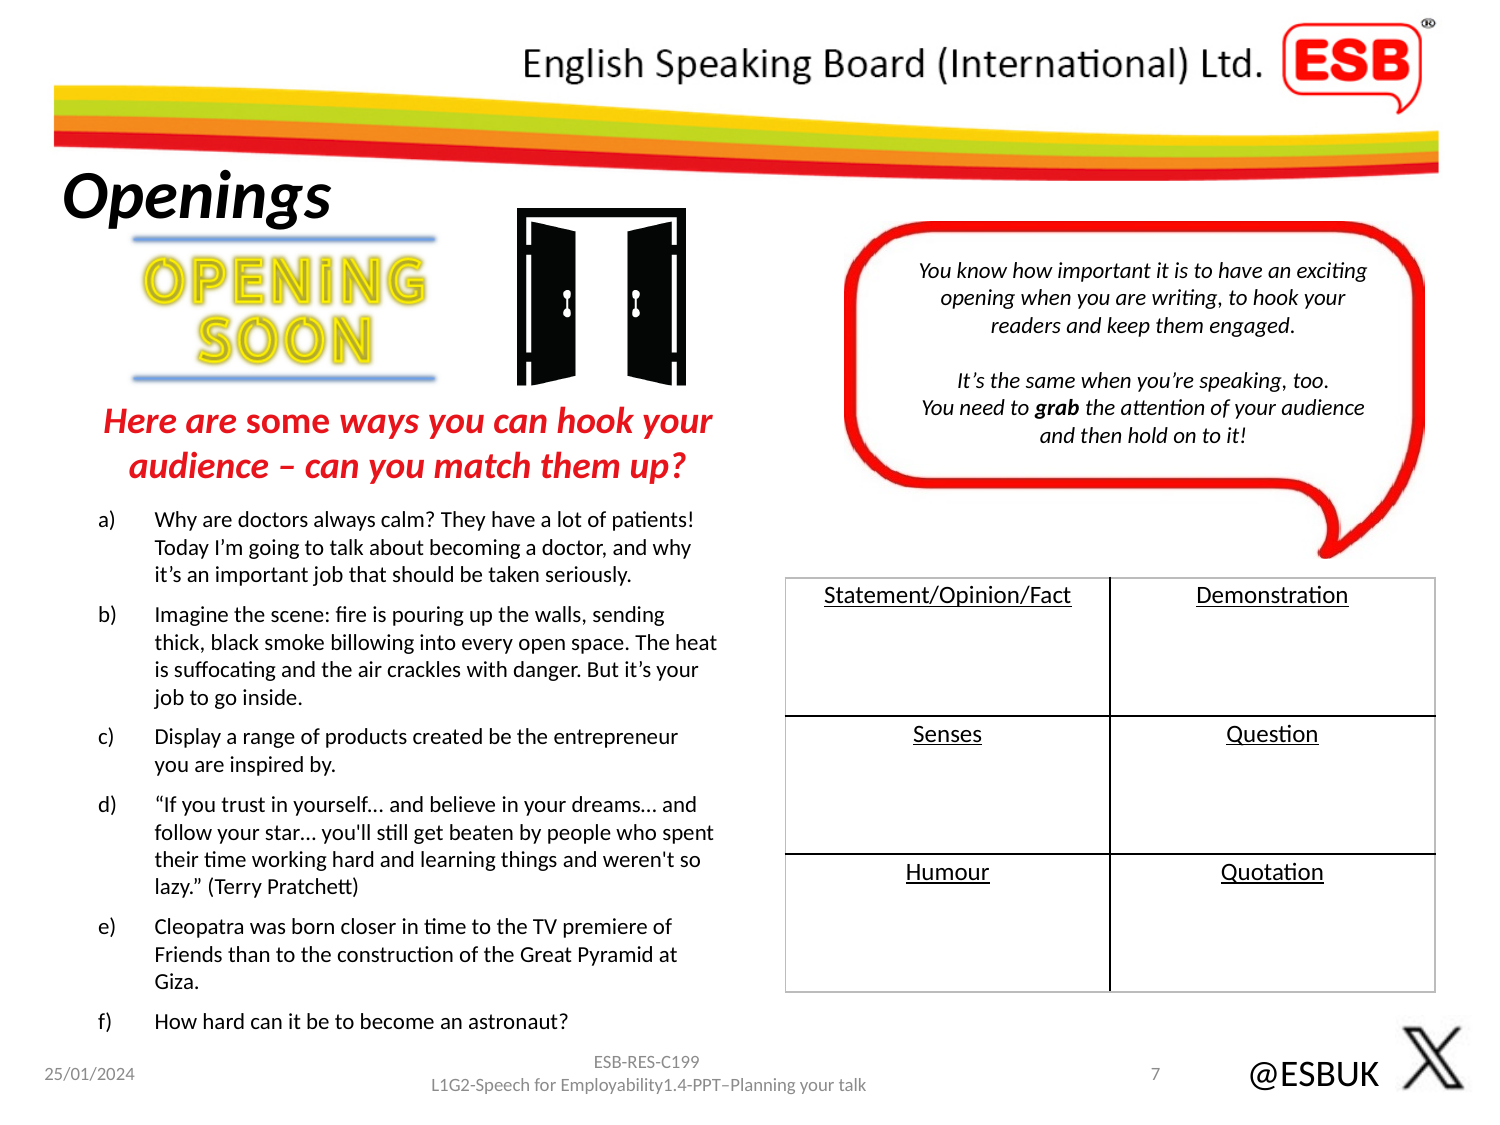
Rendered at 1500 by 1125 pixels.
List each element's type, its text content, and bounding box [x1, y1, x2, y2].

text_box Why are doctors always calm? They have a lot of patients! Today I’m going to talk about becoming a doctor, and why it’s an important job that should be taken seriously. Imagine the scene: fire is pouring up the walls, sending thick, black smoke billowing into every open space. The heat is suffocating and the air crackles with danger. But it’s your job to go inside. Display a range of products created be the entrepreneur you are inspired by. “If you trust in yourself... and believe in your dreams… and follow your star… you'll still get beaten by people who spent their time working hard and learning things and weren't so lazy.” (Terry Pratchett) Cleopatra was born closer in time to the TV premiere of Friends than to the construction of the Great Pyramid at Giza. How hard can it be to become an astronaut? [83, 497, 734, 1042]
table_header Demonstration [1111, 579, 1434, 715]
table_header Statement/Opinion/Fact [786, 579, 1109, 715]
picture [0, 0, 1500, 189]
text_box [844, 221, 1425, 559]
slide_number 7 [930, 1042, 1176, 1103]
title Openings [47, 151, 1342, 270]
picture [508, 198, 695, 398]
footer ESB-RES-C199 L1G2-Speech for Employability1.4-PPT–Planning your talk [395, 1042, 902, 1103]
table_cell Senses [786, 717, 1109, 853]
text_box Here are some ways you can hook your audience – can you match them up? [83, 388, 734, 494]
table_cell Quotation [1111, 855, 1434, 991]
table_cell Question [1111, 717, 1434, 853]
table_cell Humour [786, 855, 1109, 991]
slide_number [29, 1042, 367, 1103]
picture [1395, 1015, 1476, 1102]
picture [93, 208, 481, 418]
